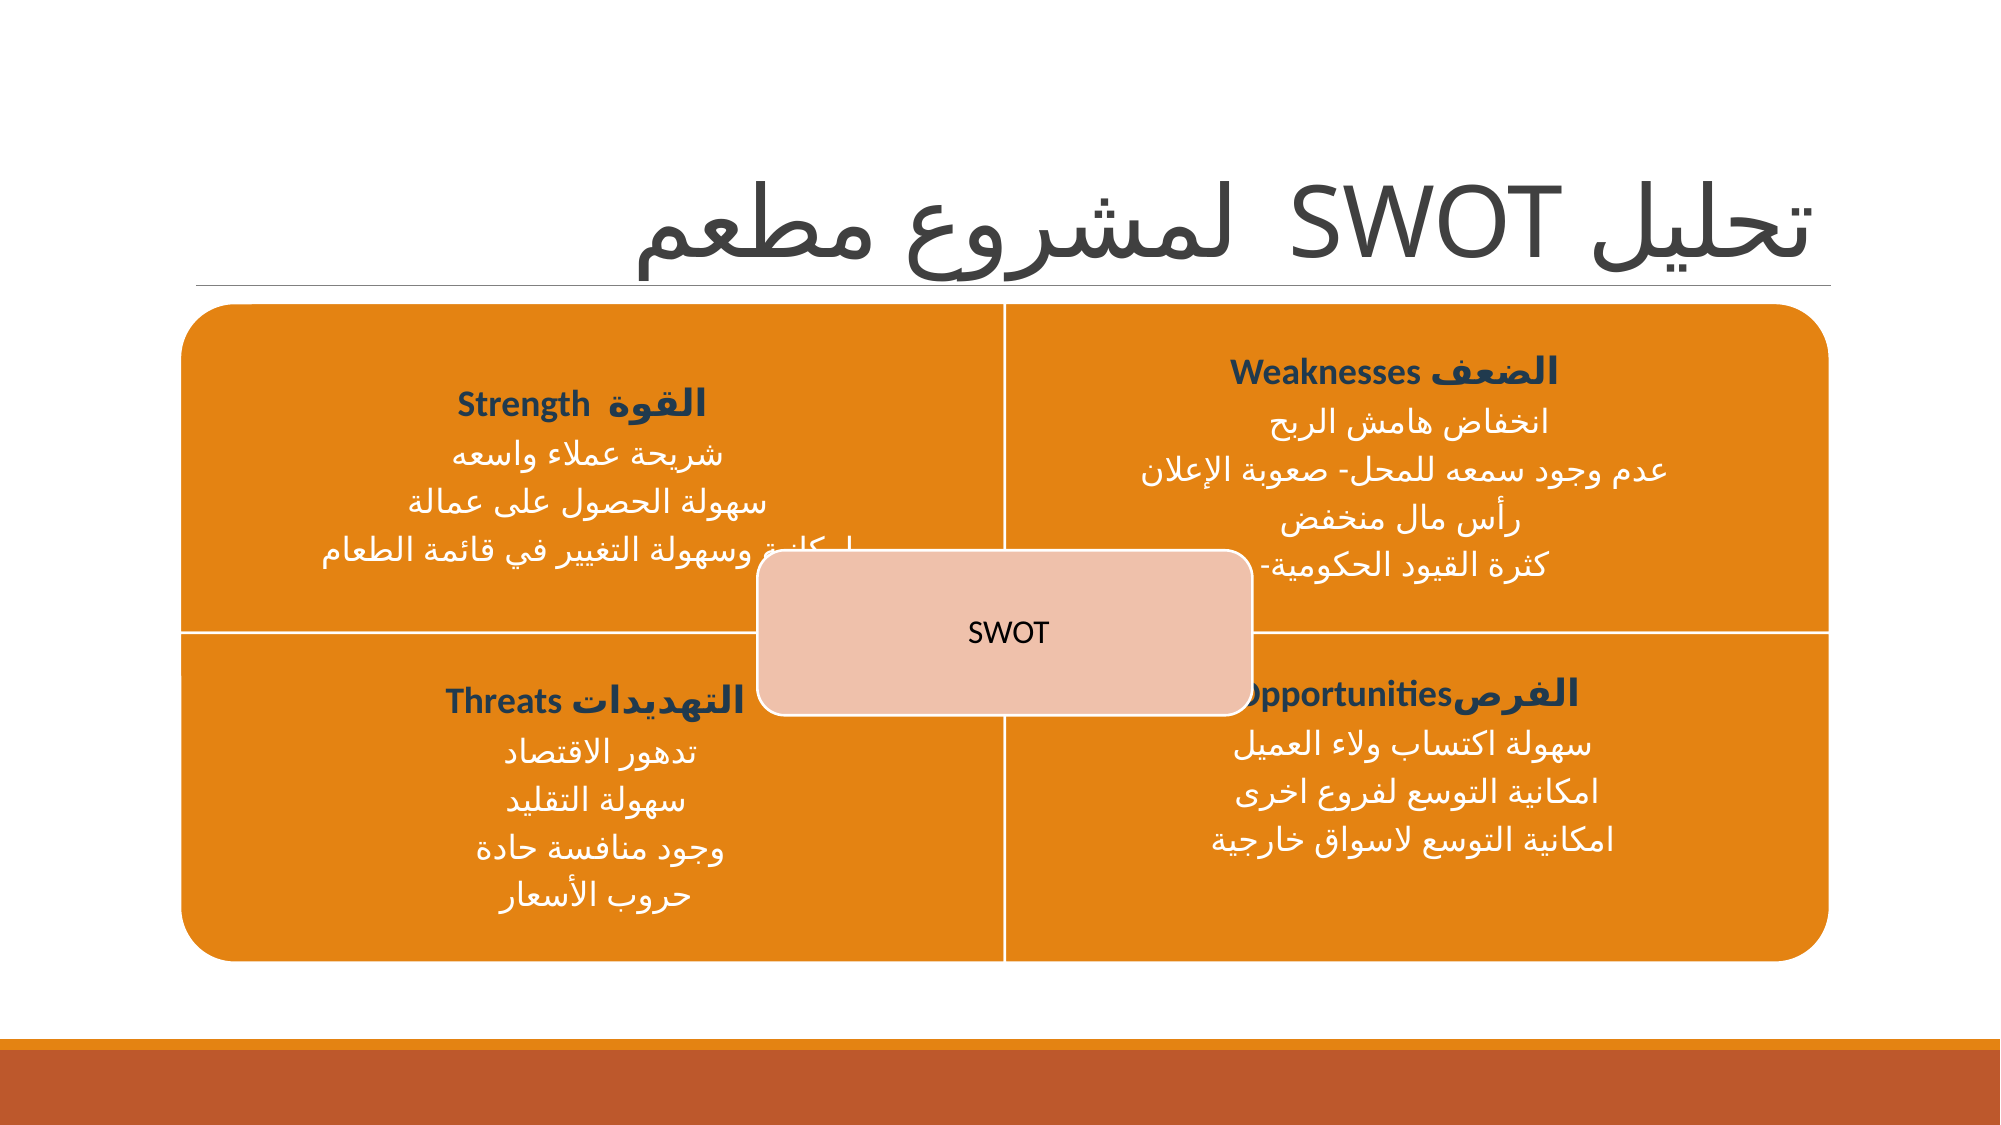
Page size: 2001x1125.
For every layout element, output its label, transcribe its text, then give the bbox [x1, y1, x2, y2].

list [179, 302, 1831, 964]
title تحليل SWOT لمشروع مطعم [180, 47, 1830, 285]
